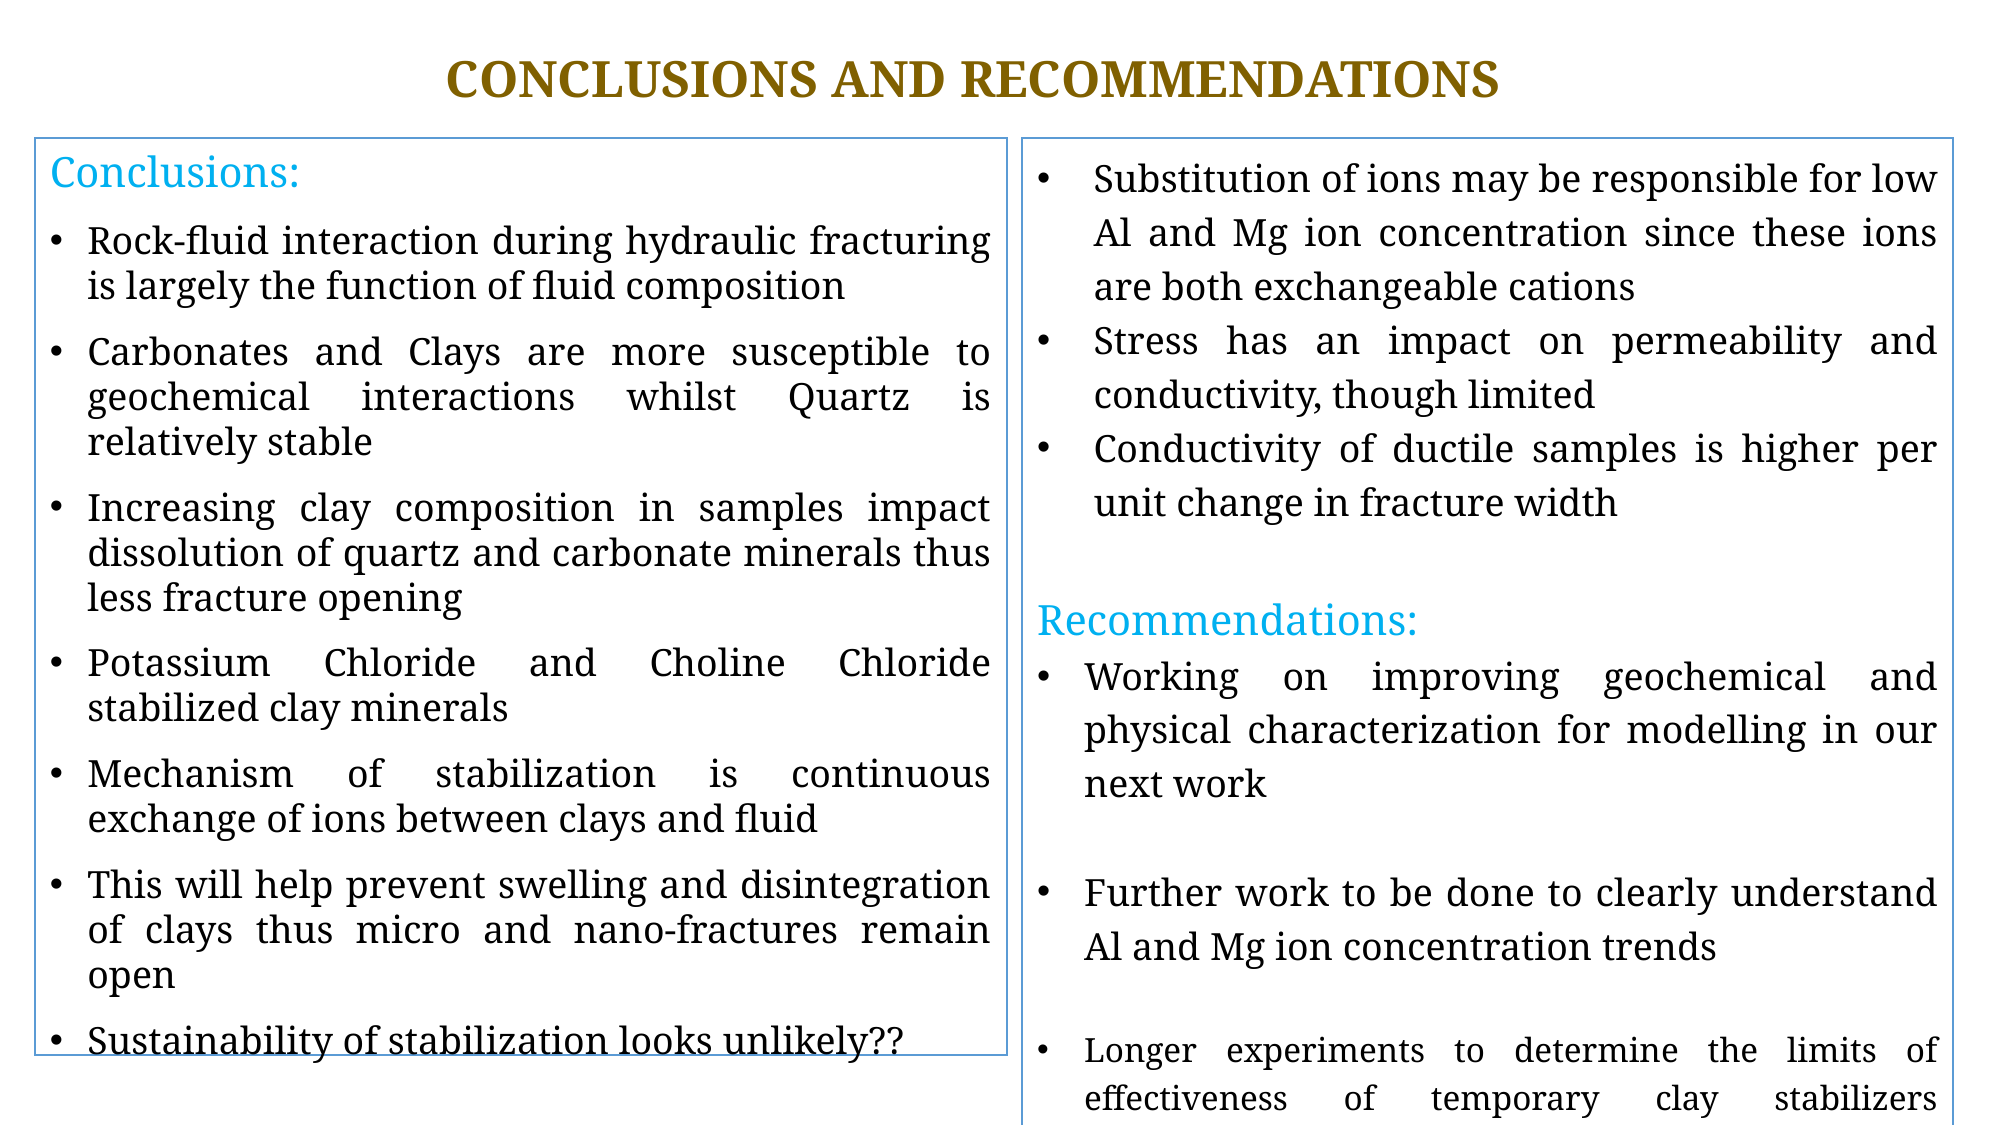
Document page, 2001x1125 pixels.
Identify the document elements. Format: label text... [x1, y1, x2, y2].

title CONCLUSIONS AND RECOMMENDATIONS [380, 37, 1567, 126]
list Conclusions: Rock-fluid interaction during hydraulic fracturing is largely the function of fluid composition Carbonates and Clays are more susceptible to geochemical interactions whilst Quartz is relatively stable Increasing clay composition in samples impact dissolution of quartz and carbonate minerals thus less fracture opening Potassium Chloride and Choline Chloride stabilized clay minerals Mechanism of stabilization is continuous exchange of ions between clays and fluid This will help prevent swelling and disintegration of clays thus micro and nano-fractures remain open Sustainability of stabilization looks unlikely?? [34, 137, 1008, 1056]
text_box Substitution of ions may be responsible for low Al and Mg ion concentration since these ions are both exchangeable cations Stress has an impact on permeability and conductivity, though limited Conductivity of ductile samples is higher per unit change in fracture width Recommendations: Working on improving geochemical and physical characterization for modelling in our next work Further work to be done to clearly understand Al and Mg ion concentration trends Longer experiments to determine the limits of effectiveness of temporary clay stabilizers considering pH values continued increasing for entire batch experiment [1021, 137, 1954, 1125]
